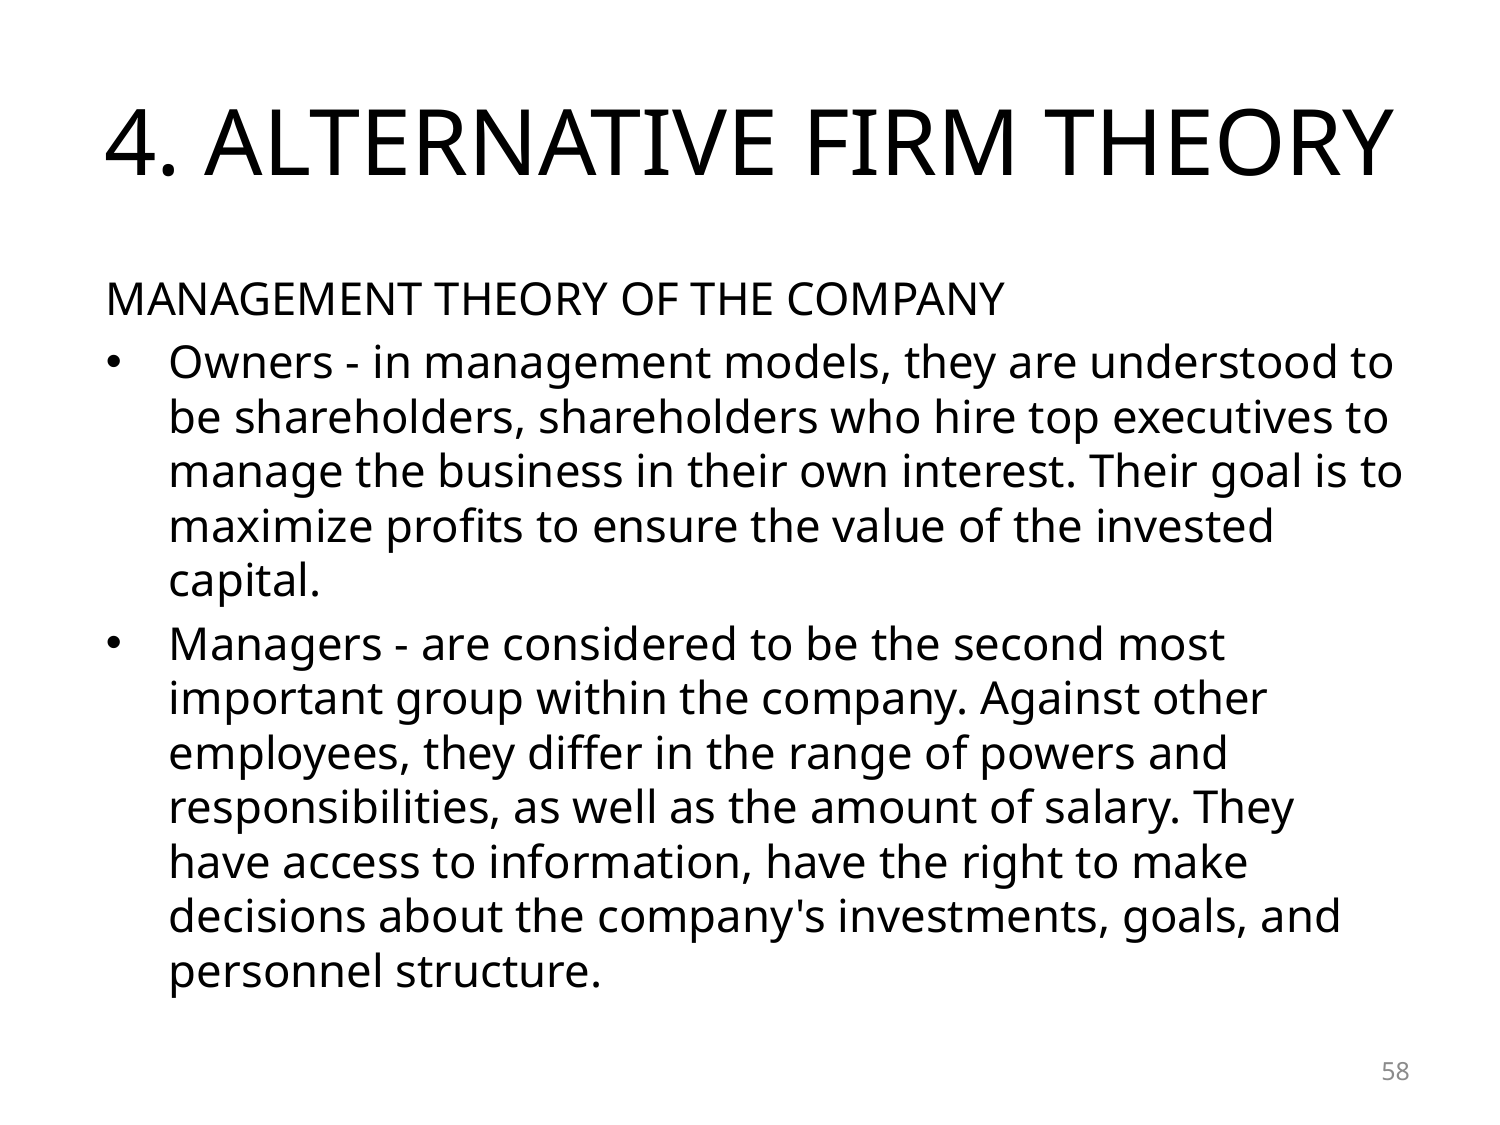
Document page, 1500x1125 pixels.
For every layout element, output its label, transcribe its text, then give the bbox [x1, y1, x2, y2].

title 4. ALTERNATIVE FIRM THEORY [75, 45, 1425, 233]
list MANAGEMENT THEORY OF THE COMPANY Owners - in management models, they are understood to be shareholders, shareholders who hire top executives to manage the business in their own interest. Their goal is to maximize profits to ensure the value of the invested capital. Managers - are considered to be the second most important group within the company. Against other employees, they differ in the range of powers and responsibilities, as well as the amount of salary. They have access to information, have the right to make decisions about the company's investments, goals, and personnel structure. [75, 262, 1425, 1005]
slide_number 58 [1074, 1042, 1425, 1103]
